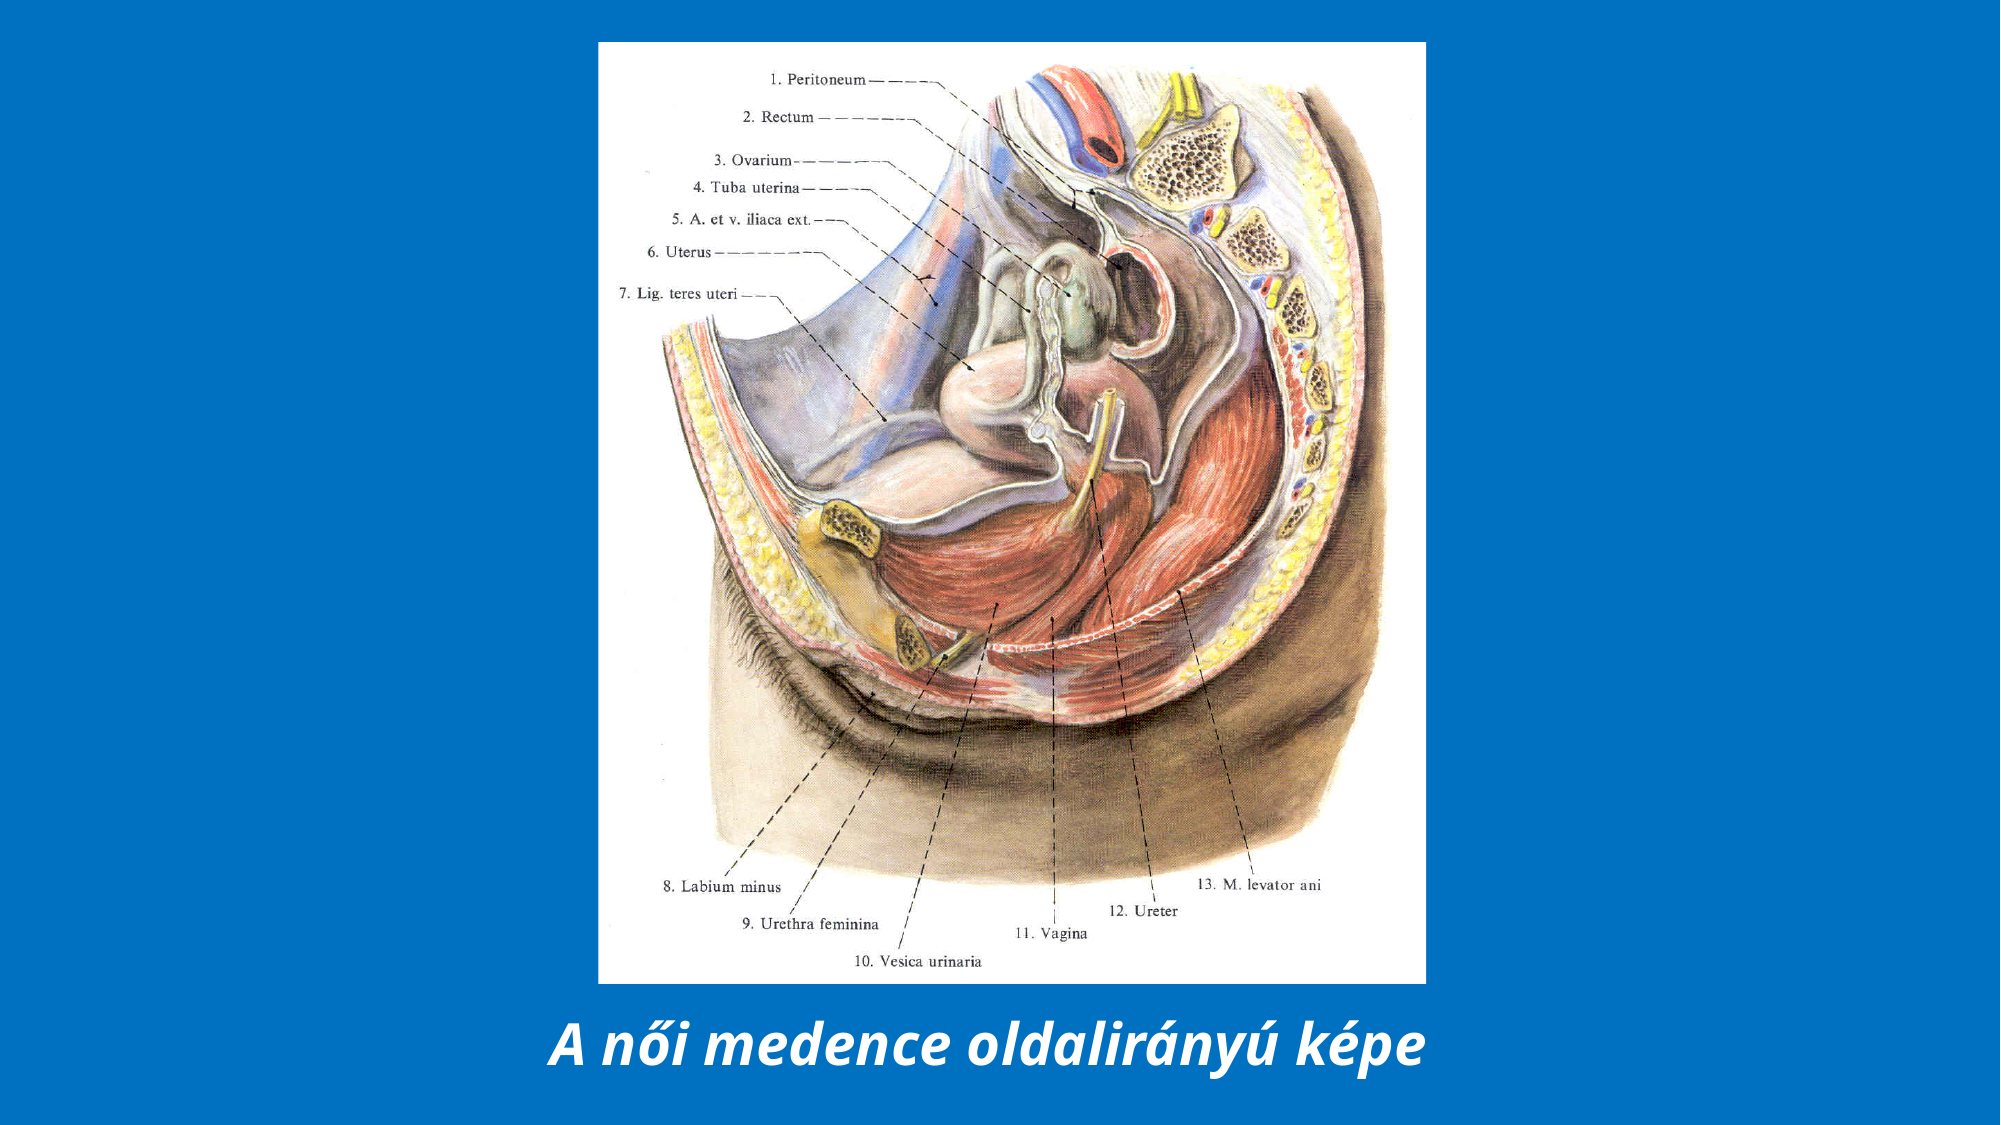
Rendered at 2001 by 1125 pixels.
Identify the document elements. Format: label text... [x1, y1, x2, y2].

text_box A női medence oldalirányú képe [535, 999, 1443, 1085]
picture [598, 42, 1427, 984]
